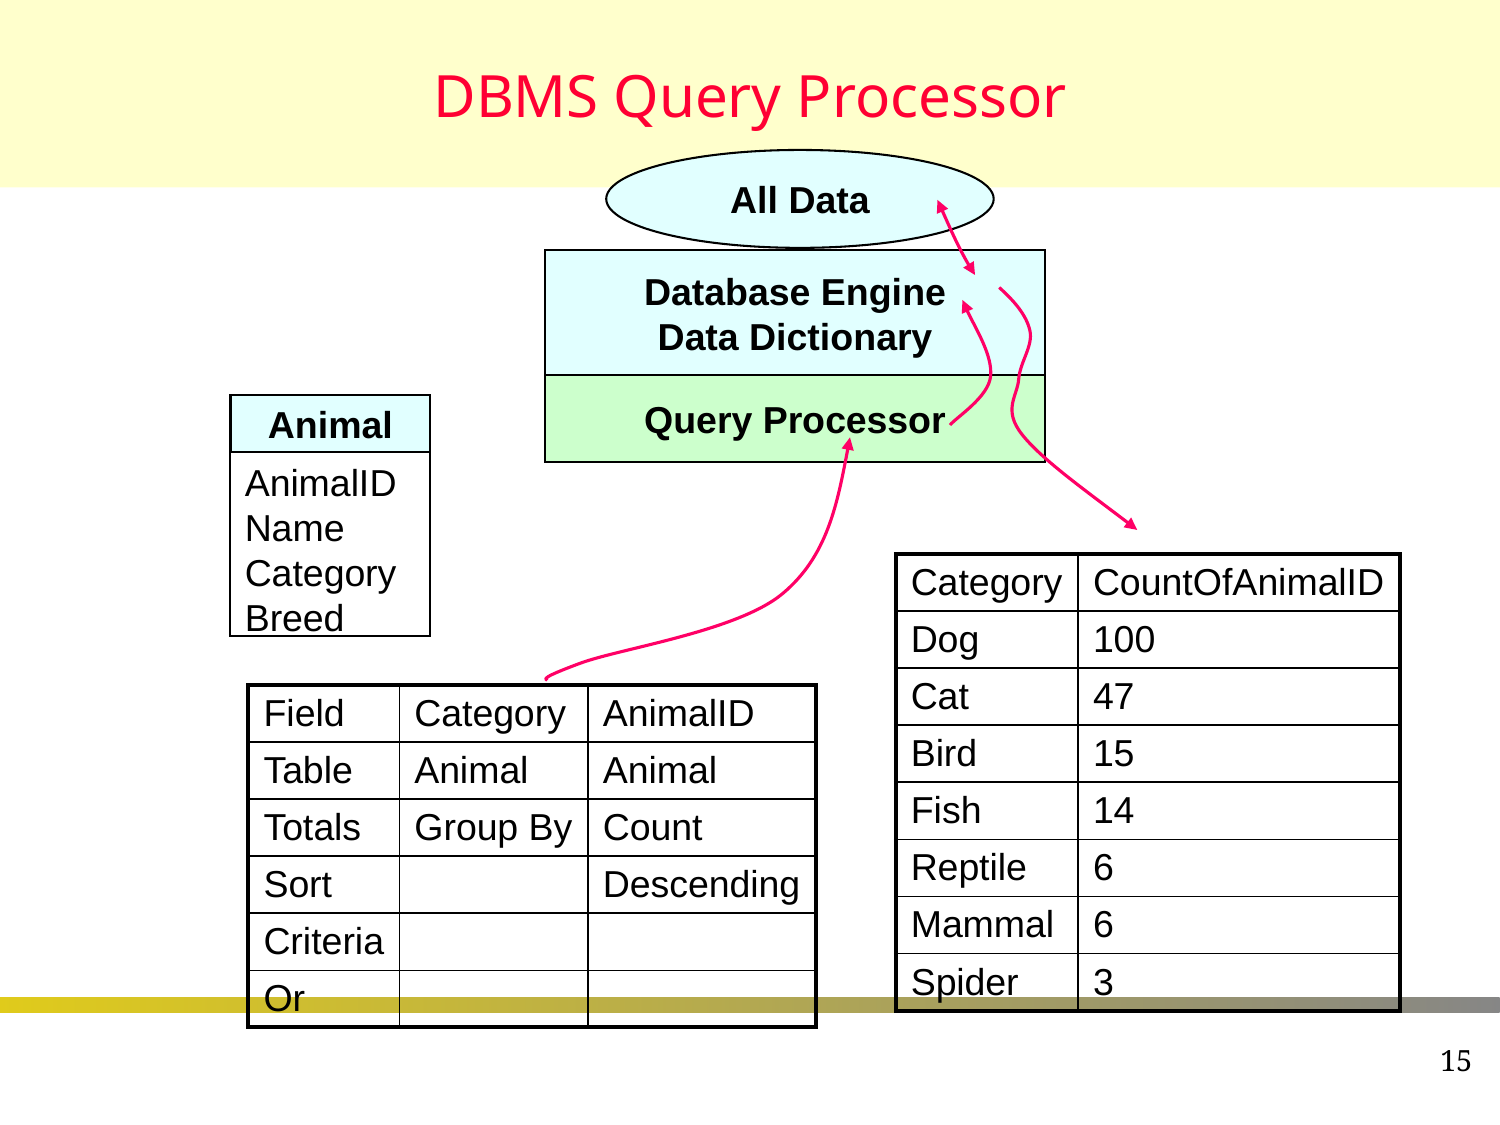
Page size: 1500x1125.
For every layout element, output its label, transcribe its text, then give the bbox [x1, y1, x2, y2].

table_cell 3 [1079, 954, 1398, 1009]
table_cell 14 [1079, 783, 1398, 839]
table_cell Criteria [250, 914, 399, 970]
table_cell 47 [1079, 669, 1398, 724]
table_cell [589, 971, 814, 1025]
table_header CountOfAnimalID [1079, 556, 1398, 610]
table_cell Descending [589, 857, 814, 912]
text_box [545, 437, 854, 681]
table_cell Table [250, 743, 399, 798]
table_cell Count [589, 800, 814, 855]
table_cell Dog [898, 612, 1077, 667]
table_cell Fish [898, 783, 1077, 839]
text_box [949, 299, 991, 426]
table_cell [400, 914, 587, 970]
table_header AnimalID [589, 687, 814, 741]
table_header Category [400, 687, 587, 741]
text_box Query Processor [544, 374, 1046, 463]
table_cell Animal [589, 743, 814, 798]
table_cell Or [250, 971, 399, 1025]
table_cell Totals [250, 800, 399, 855]
table_header Field [250, 687, 399, 741]
table_cell Bird [898, 726, 1077, 781]
table_cell 100 [1079, 612, 1398, 667]
table_cell Reptile [898, 840, 1077, 896]
text_box AnimalID Name Category Breed [229, 451, 431, 636]
text_box [999, 287, 1138, 530]
table_cell Sort [250, 857, 399, 912]
table_cell Mammal [898, 897, 1077, 953]
table_cell 15 [1079, 726, 1398, 781]
table_cell 6 [1079, 840, 1398, 896]
table_cell [589, 914, 814, 970]
title DBMS Query Processor [0, 0, 1500, 188]
text_box All Data [606, 149, 994, 248]
slide_number 15 [1174, 1024, 1488, 1101]
table_cell Group By [400, 800, 587, 855]
table_cell [400, 971, 587, 1025]
table_cell Spider [898, 954, 1077, 1009]
text_box Database Engine Data Dictionary [544, 249, 1046, 374]
table_cell 6 [1079, 897, 1398, 953]
table_cell [400, 857, 587, 912]
text_box [936, 199, 976, 275]
table_cell Cat [898, 669, 1077, 724]
table_cell Animal [400, 743, 587, 798]
text_box Animal [230, 395, 431, 452]
table_header Category [898, 556, 1077, 610]
